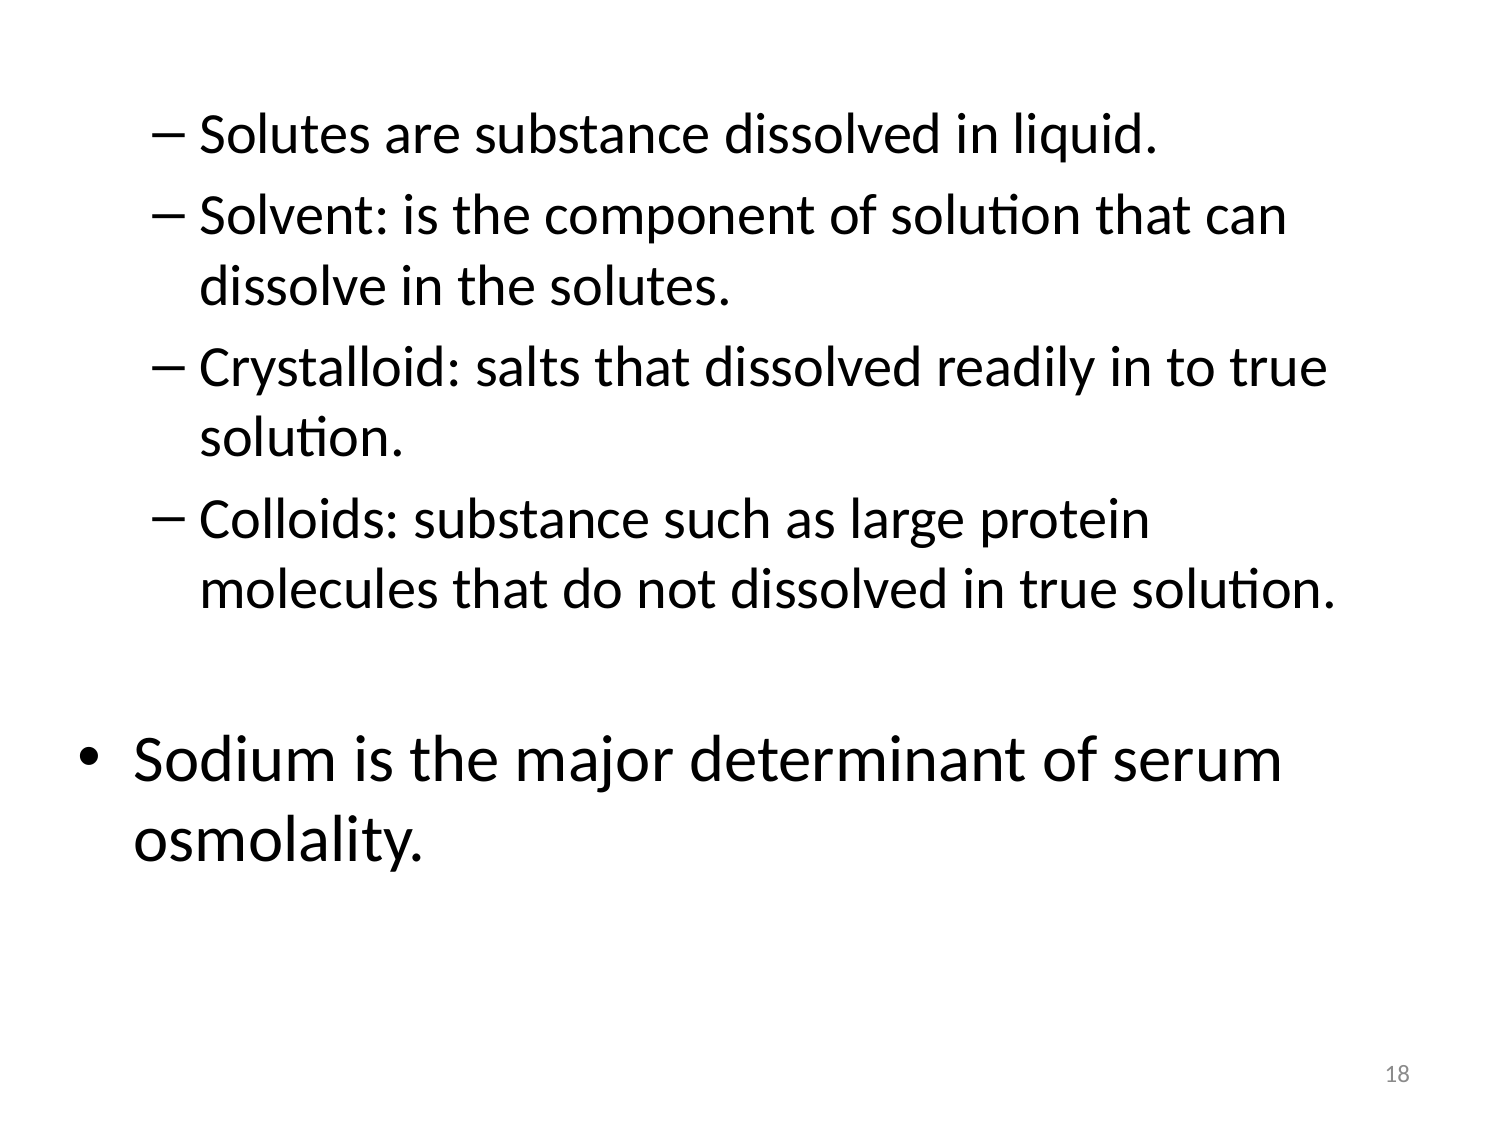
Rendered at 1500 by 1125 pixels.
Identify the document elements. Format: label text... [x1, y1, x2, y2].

slide_number 18 [1074, 1042, 1425, 1103]
list Solutes are substance dissolved in liquid. Solvent: is the component of solution that can dissolve in the solutes. Crystalloid: salts that dissolved readily in to true solution. Colloids: substance such as large protein molecules that do not dissolved in true solution. Sodium is the major determinant of serum osmolality. [62, 87, 1413, 1025]
